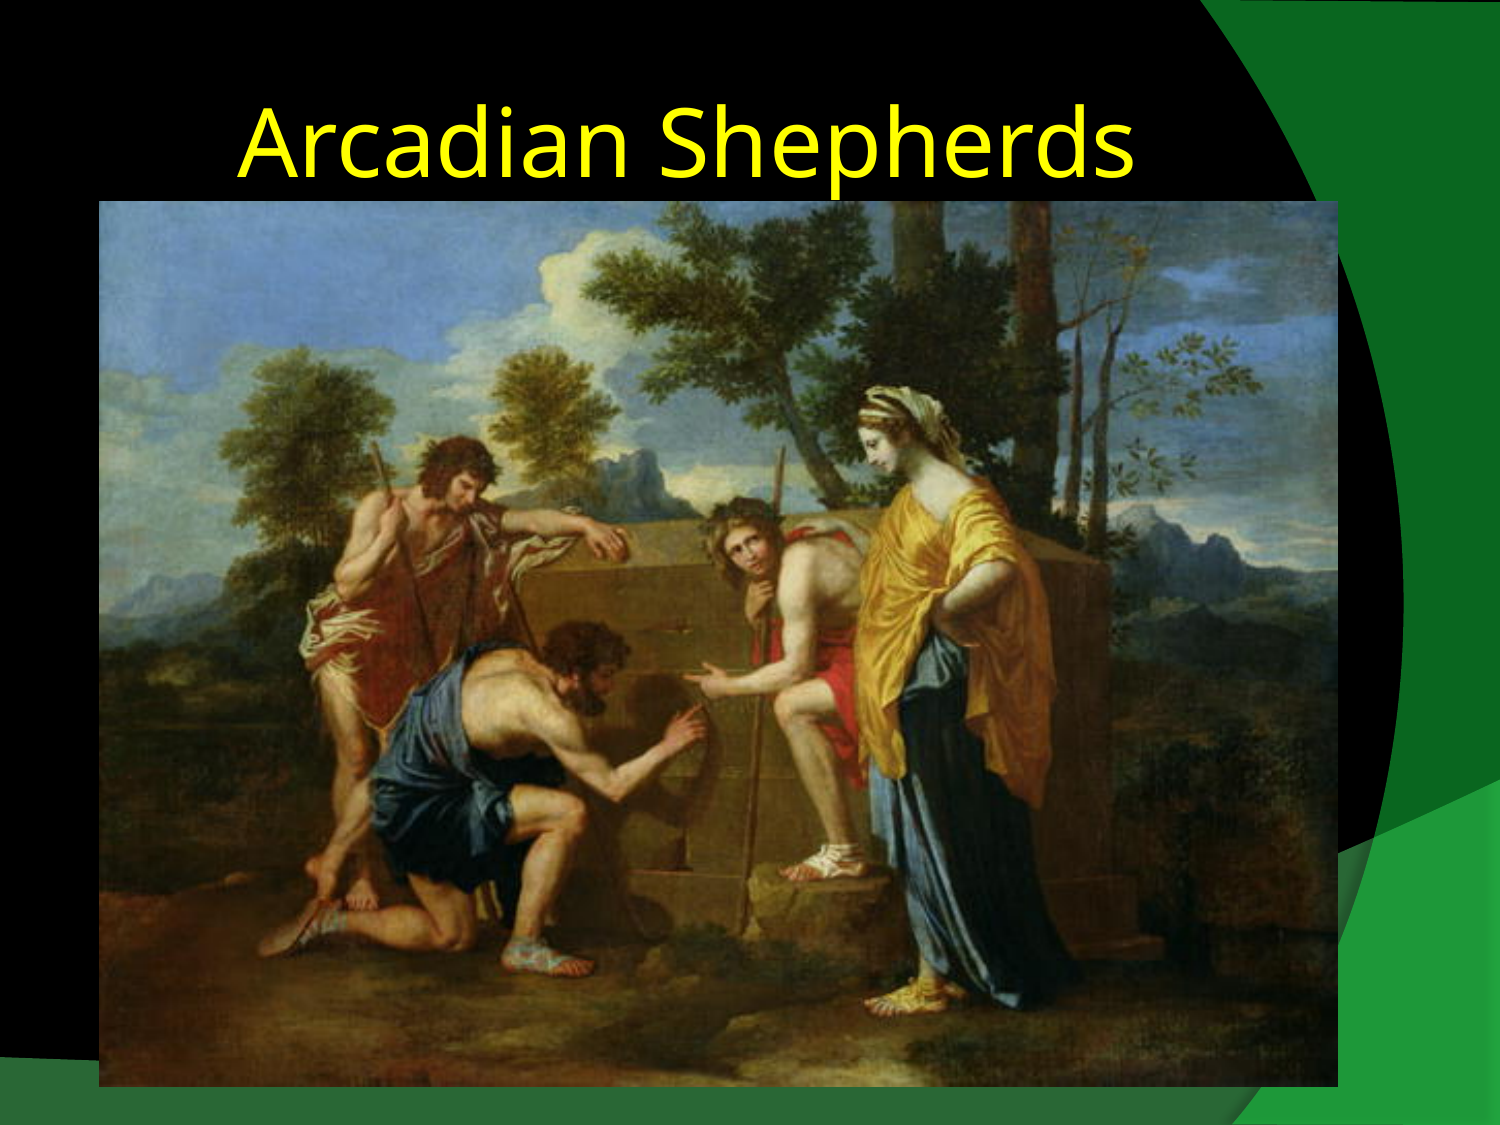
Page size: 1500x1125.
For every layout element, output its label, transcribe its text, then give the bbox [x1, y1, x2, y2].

picture [99, 201, 1338, 1088]
title Arcadian Shepherds [75, 45, 1300, 233]
